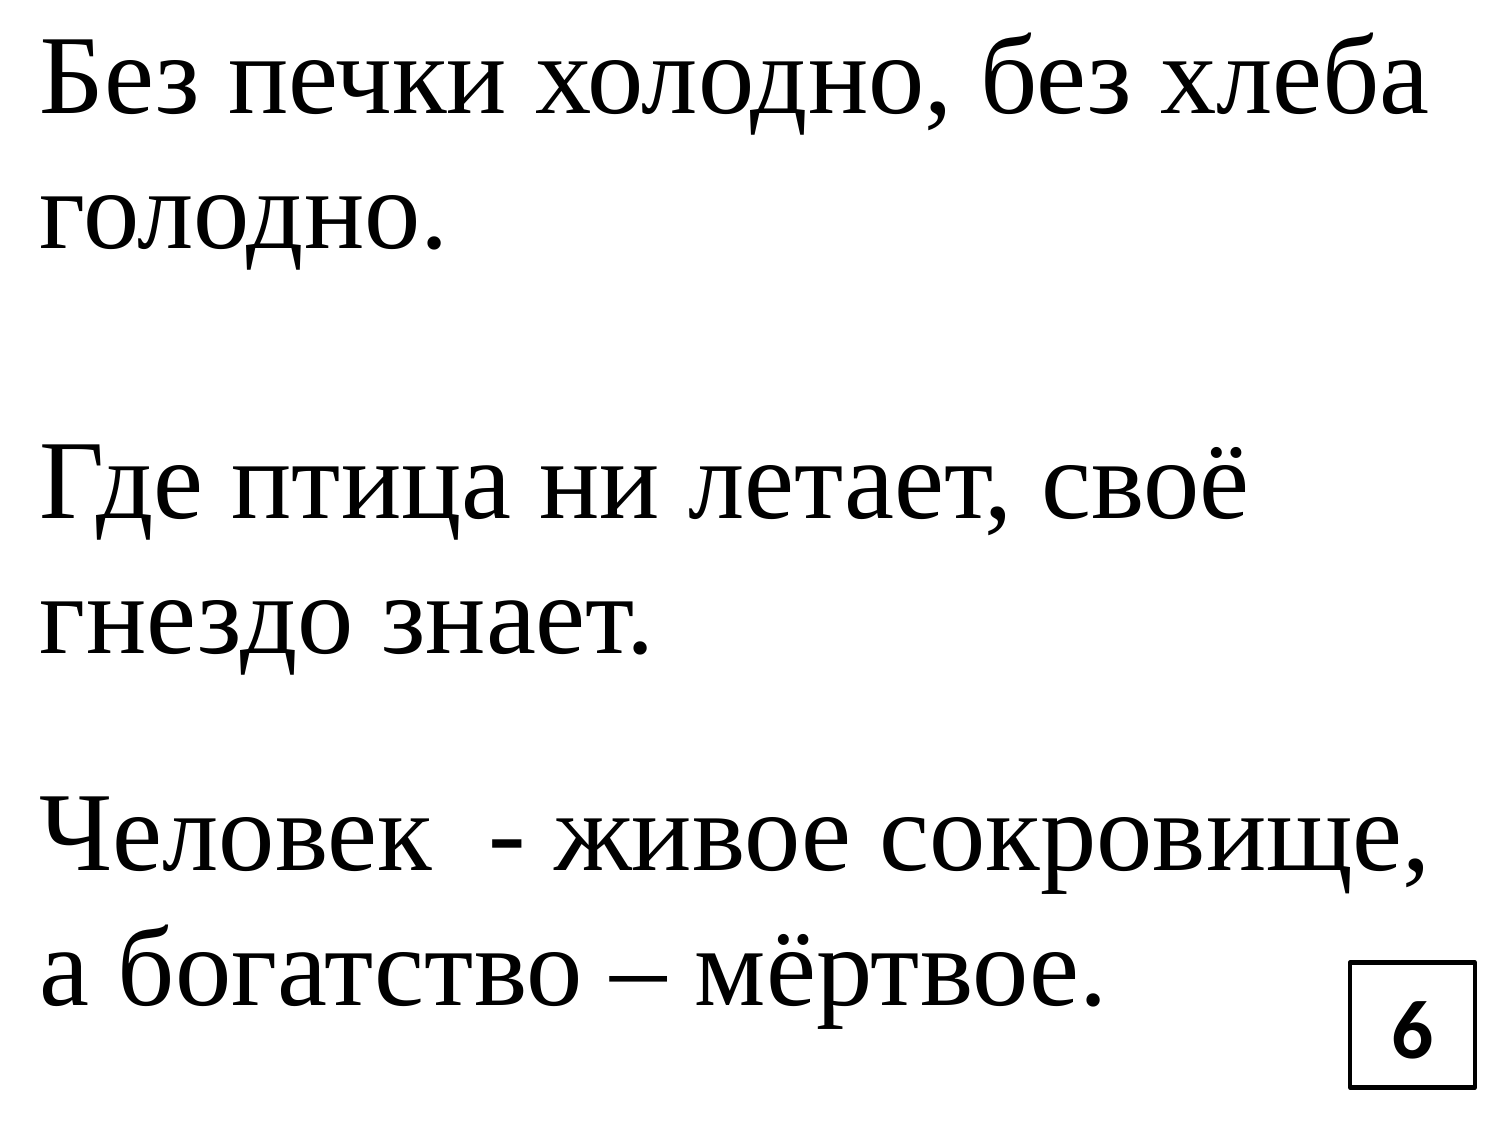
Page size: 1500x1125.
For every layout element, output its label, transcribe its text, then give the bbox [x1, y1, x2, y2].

text_box 6 [1348, 960, 1477, 1090]
title Без печки холодно, без хлеба голодно. Где птица ни летает, своё гнездо знает. [24, 75, 1463, 738]
subtitle Человек - живое сокровище, а богатство – мёртвое. [24, 750, 1475, 1088]
